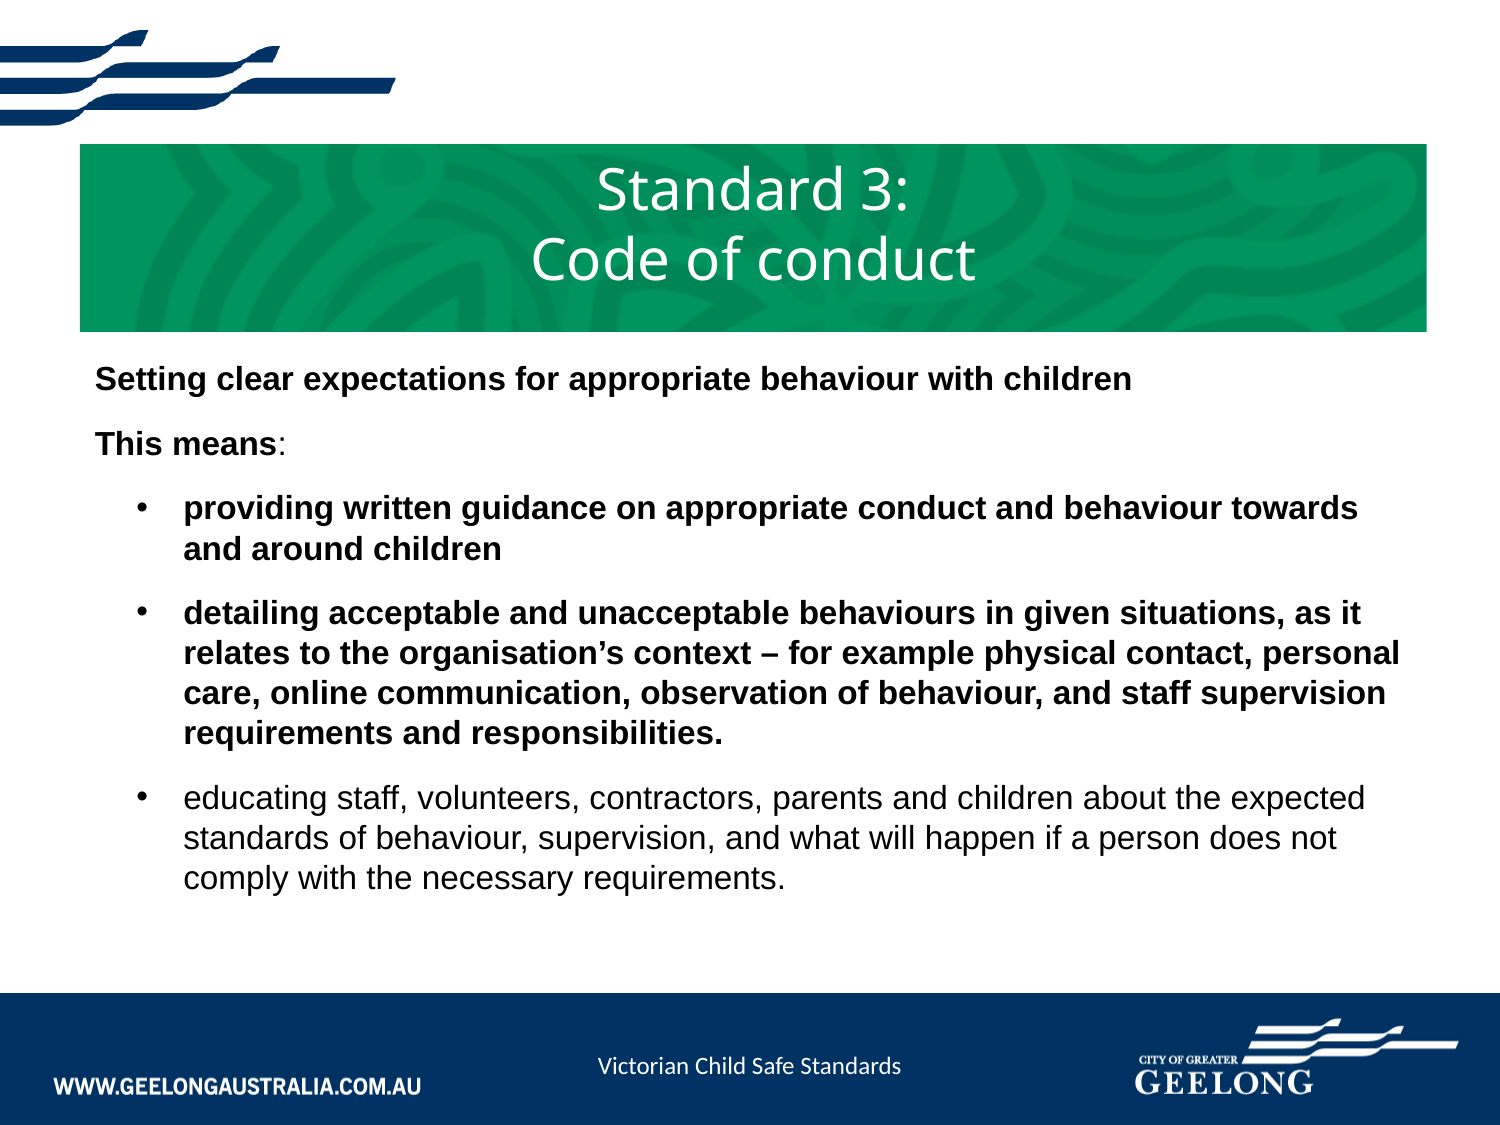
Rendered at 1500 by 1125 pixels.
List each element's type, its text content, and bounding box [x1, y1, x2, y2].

picture [0, 993, 1500, 1125]
footer Victorian Child Safe Standards [512, 1042, 988, 1103]
text_box Standard 3: Code of conduct Setting clear expectations for appropriate behaviour with children This means: providing written guidance on appropriate conduct and behaviour towards and around children detailing acceptable and unacceptable behaviours in given situations, as it relates to the organisation’s context – for example physical contact, personal care, online communication, observation of behaviour, and staff supervision requirements and responsibilities. educating staff, volunteers, contractors, parents and children about the expected standards of behaviour, supervision, and what will happen if a person does not comply with the necessary requirements. [79, 338, 1427, 904]
picture [79, 144, 1427, 333]
picture [0, 30, 396, 126]
